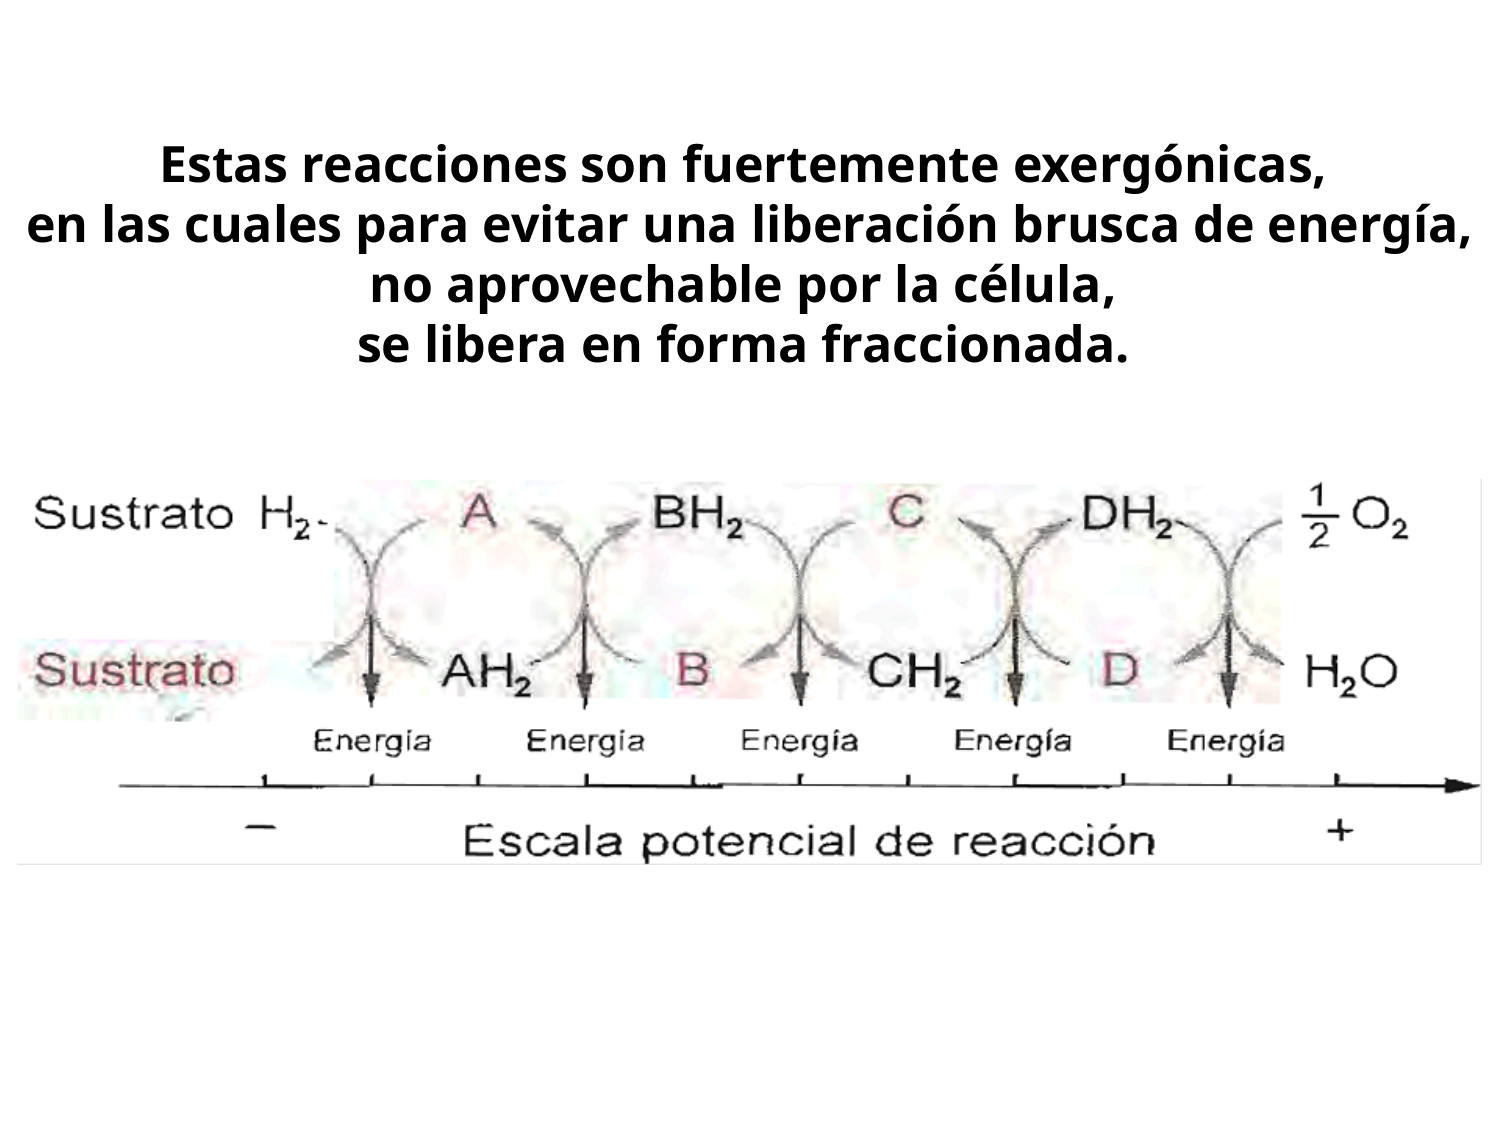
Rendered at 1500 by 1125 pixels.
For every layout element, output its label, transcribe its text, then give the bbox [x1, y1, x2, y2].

picture [16, 479, 1483, 866]
text_box Estas reacciones son fuertemente exergónicas, en las cuales para evitar una liberación brusca de energía, no aprovechable por la célula, se libera en forma fraccionada. [0, 125, 1500, 381]
